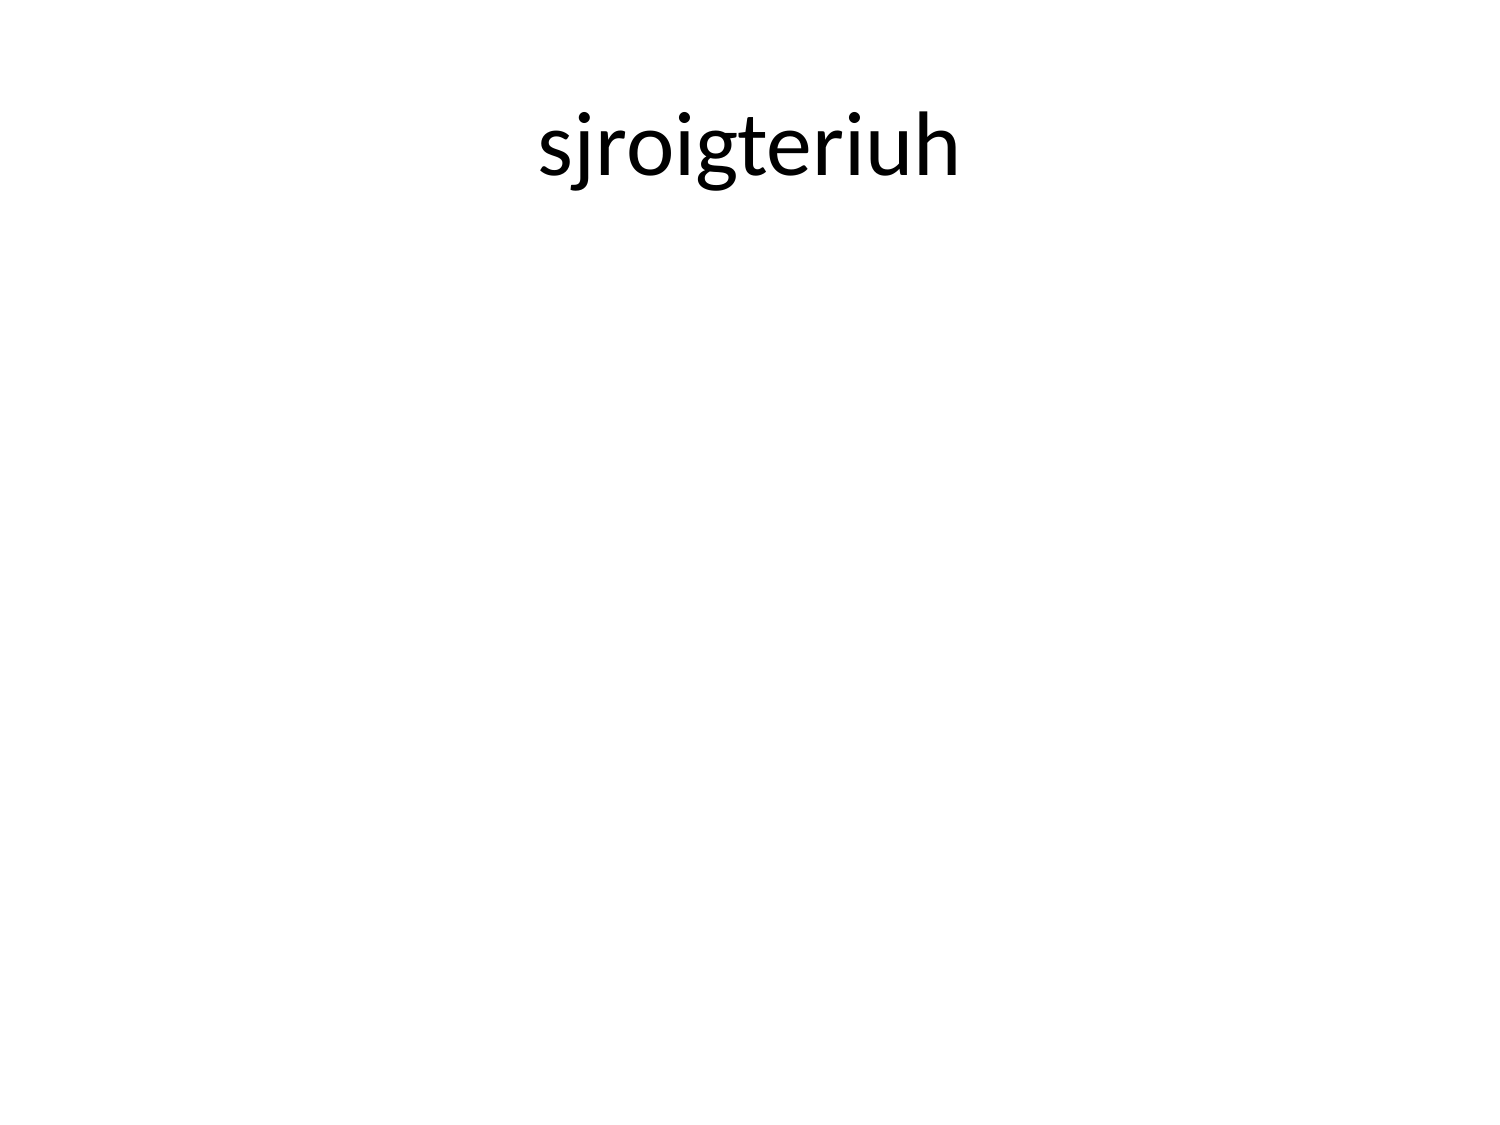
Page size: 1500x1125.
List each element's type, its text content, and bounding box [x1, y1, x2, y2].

title sjroigteriuh [75, 45, 1425, 233]
